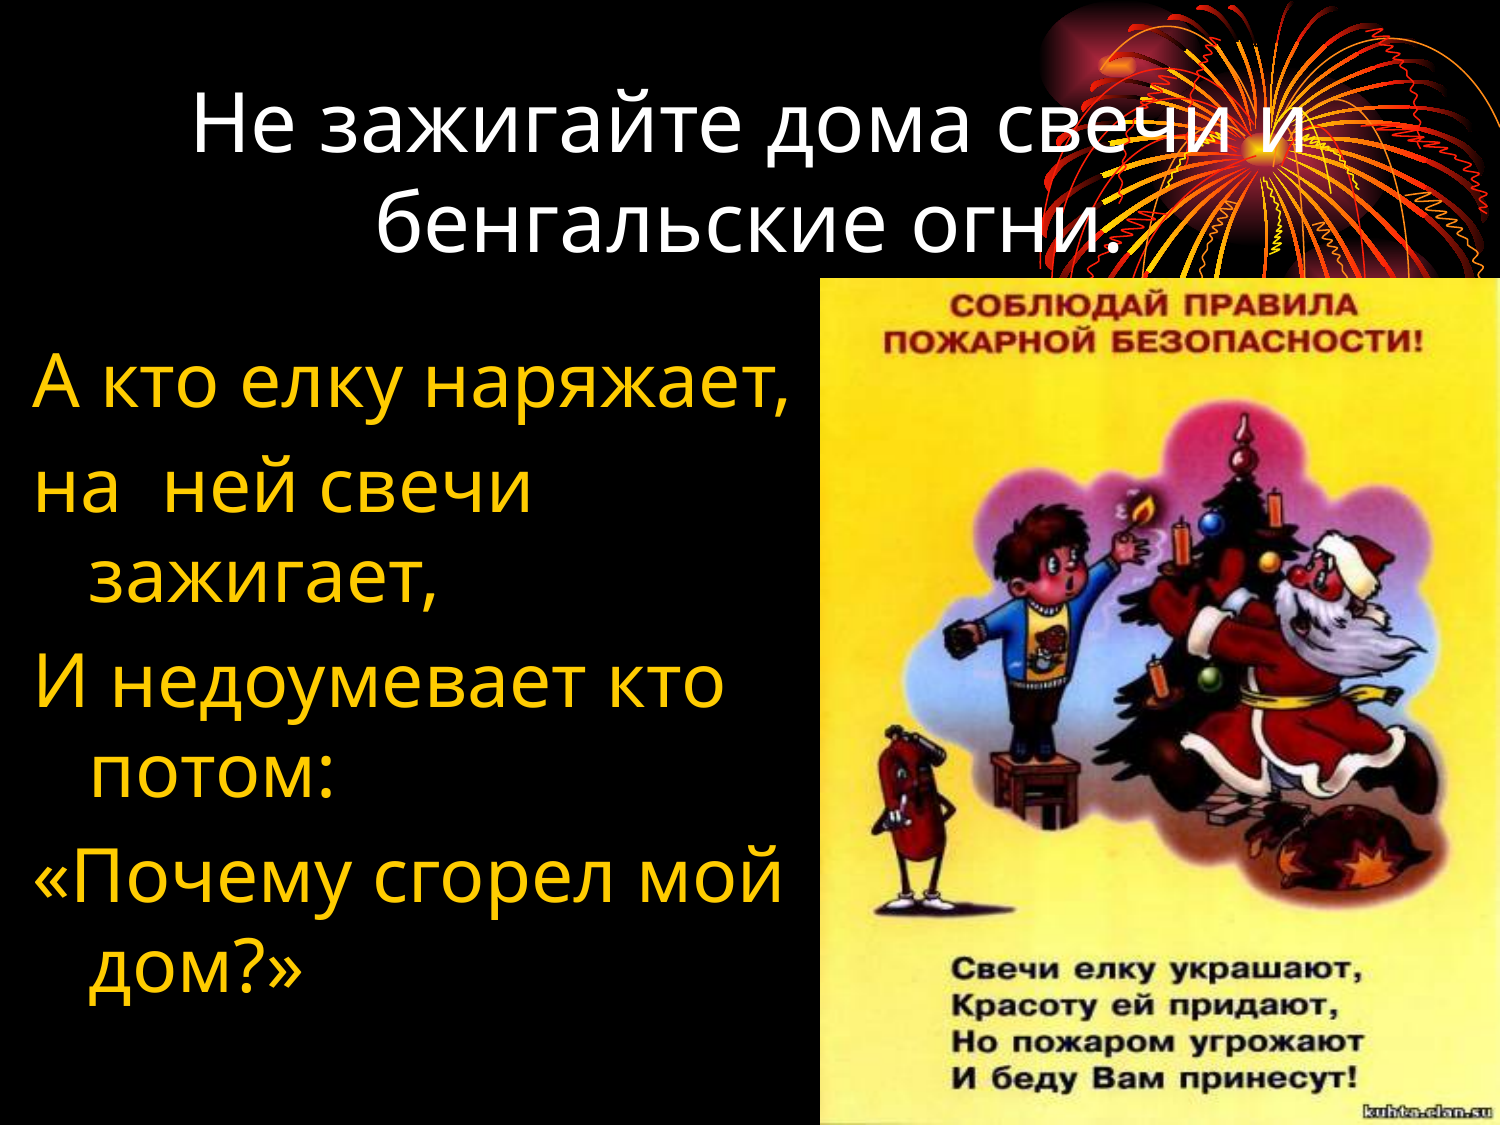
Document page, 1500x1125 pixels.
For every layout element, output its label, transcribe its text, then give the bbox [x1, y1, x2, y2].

picture [820, 278, 1500, 1125]
title Не зажигайте дома свечи и бенгальские огни. [112, 49, 1388, 290]
list А кто елку наряжает, на ней свечи зажигает, И недоумевает кто потом: «Почему сгорел мой дом?» [17, 324, 815, 1083]
